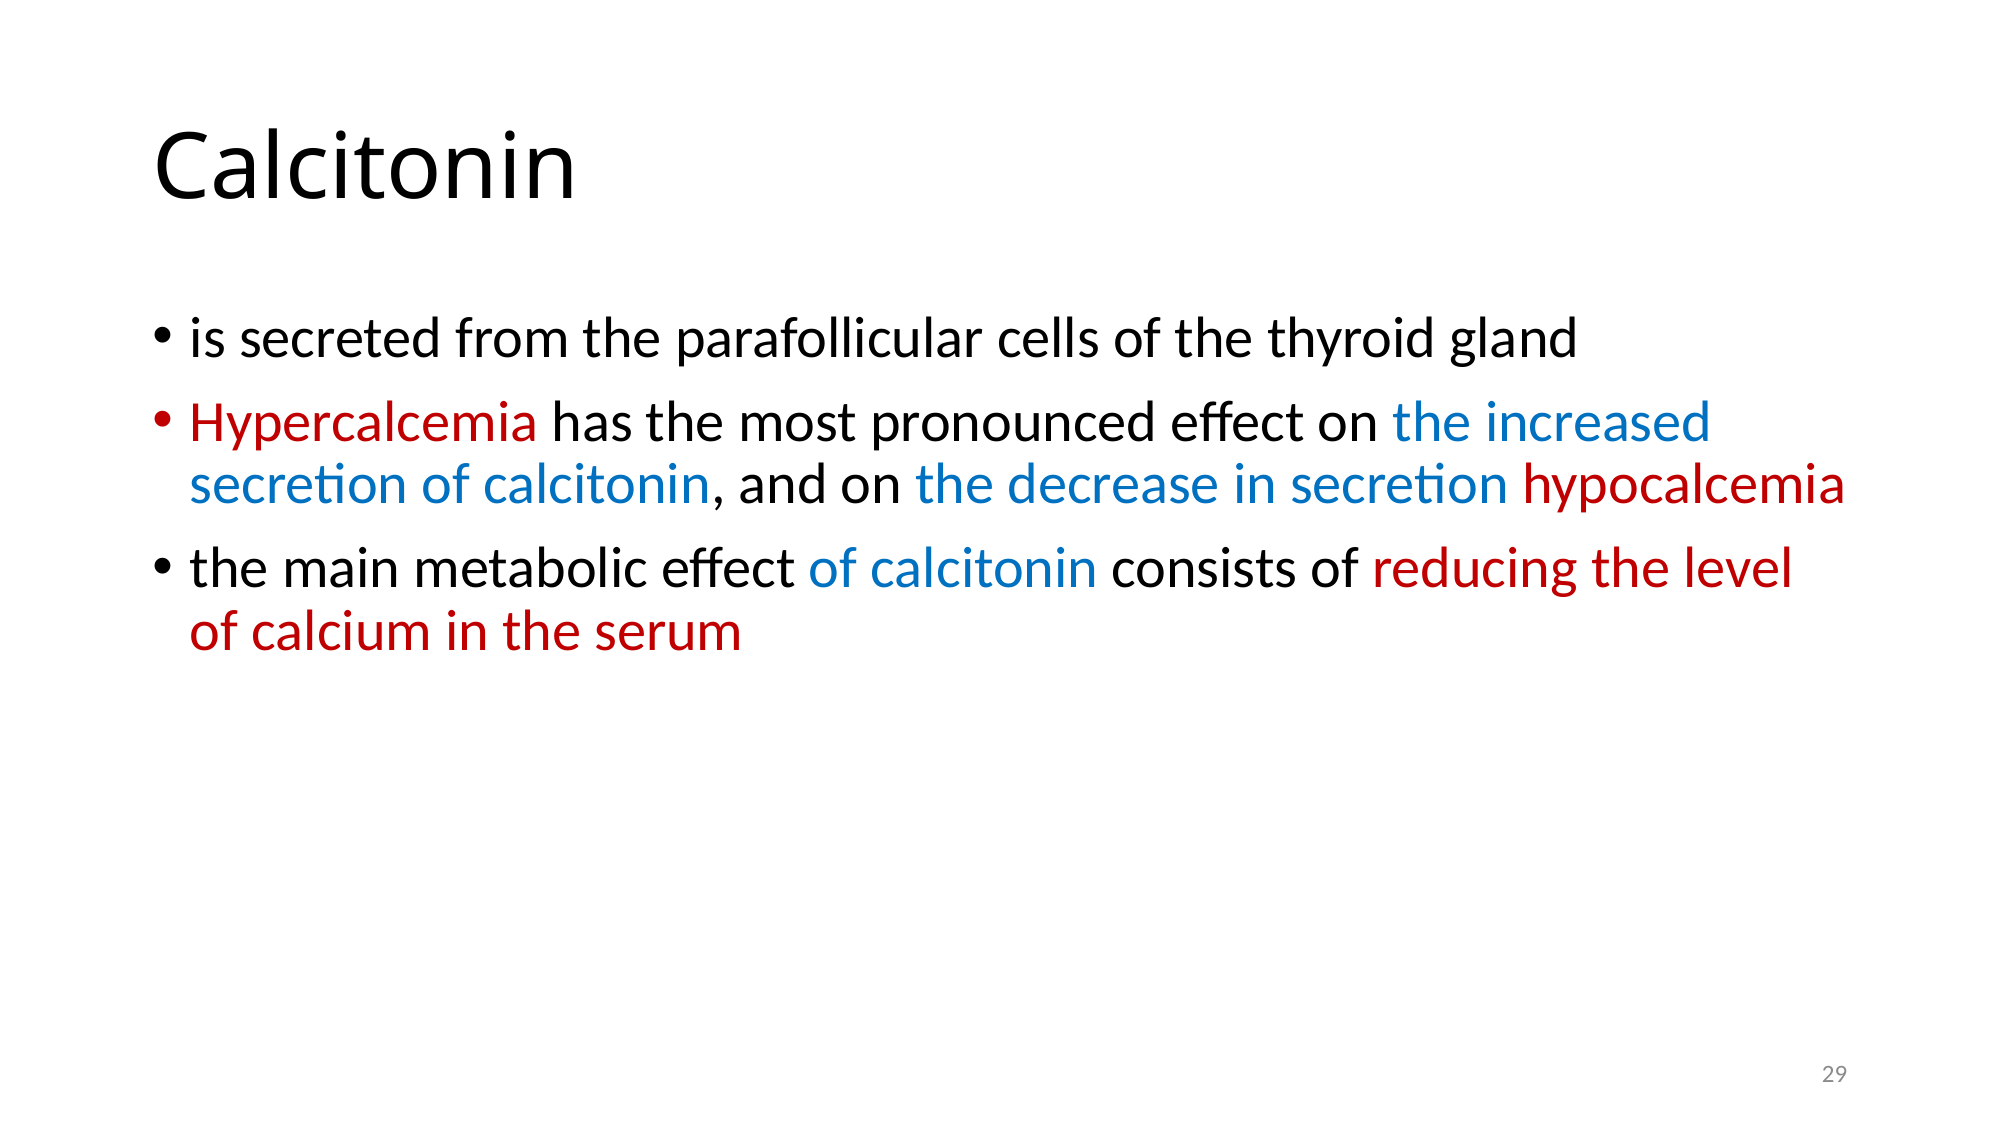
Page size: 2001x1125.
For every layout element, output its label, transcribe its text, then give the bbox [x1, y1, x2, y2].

slide_number 29 [1412, 1042, 1863, 1103]
title Calcitonin [137, 59, 1863, 278]
list is secreted from the parafollicular cells of the thyroid gland Hypercalcemia has the most pronounced effect on the increased secretion of calcitonin, and on the decrease in secretion hypocalcemia the main metabolic effect of calcitonin consists of reducing the level of calcium in the serum [137, 299, 1863, 1014]
